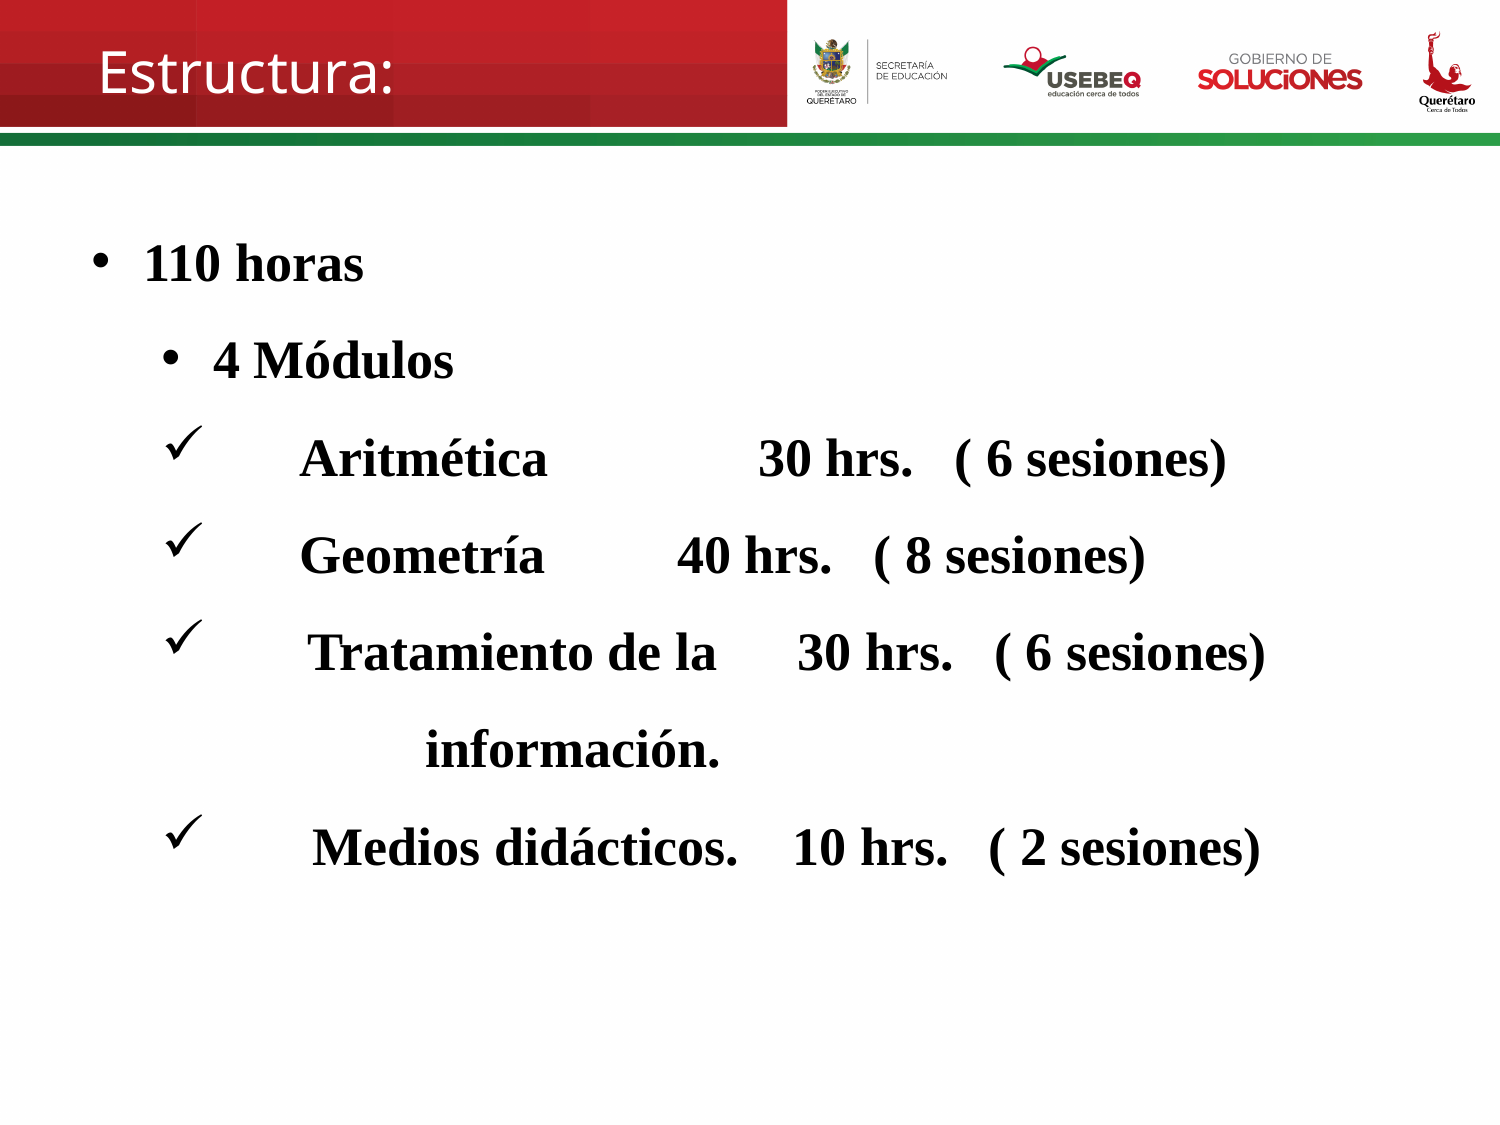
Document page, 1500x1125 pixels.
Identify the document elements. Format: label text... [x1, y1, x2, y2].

picture [0, 0, 1500, 1125]
text_box Estructura: [82, 28, 927, 113]
text_box 110 horas 4 Módulos Aritmética 30 hrs. ( 6 sesiones) Geometría 40 hrs. ( 8 sesiones) Tratamiento de la 30 hrs. ( 6 sesiones) información. Medios didácticos. 10 hrs. ( 2 sesiones) [76, 187, 1388, 1020]
